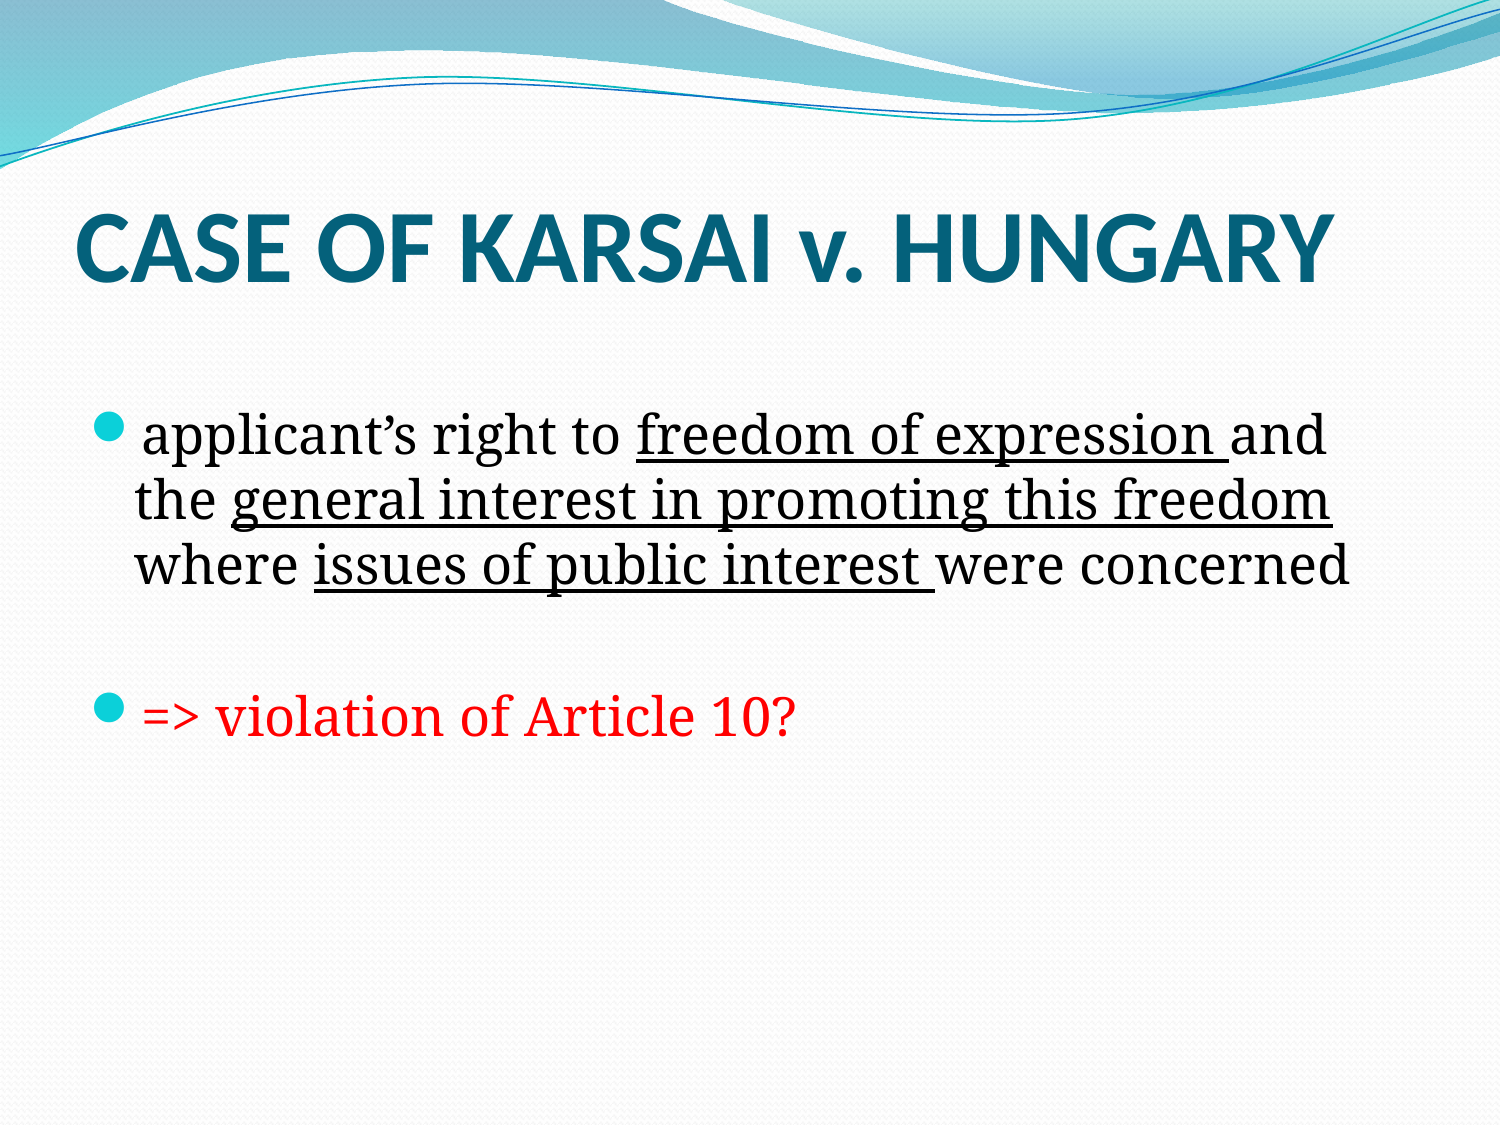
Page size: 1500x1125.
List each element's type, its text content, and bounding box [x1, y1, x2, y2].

list applicant’s right to freedom of expression and the general interest in promoting this freedom where issues of public interest were concerned => violation of Article 10? [75, 317, 1425, 1038]
title CASE OF KARSAI v. HUNGARY [75, 115, 1425, 303]
